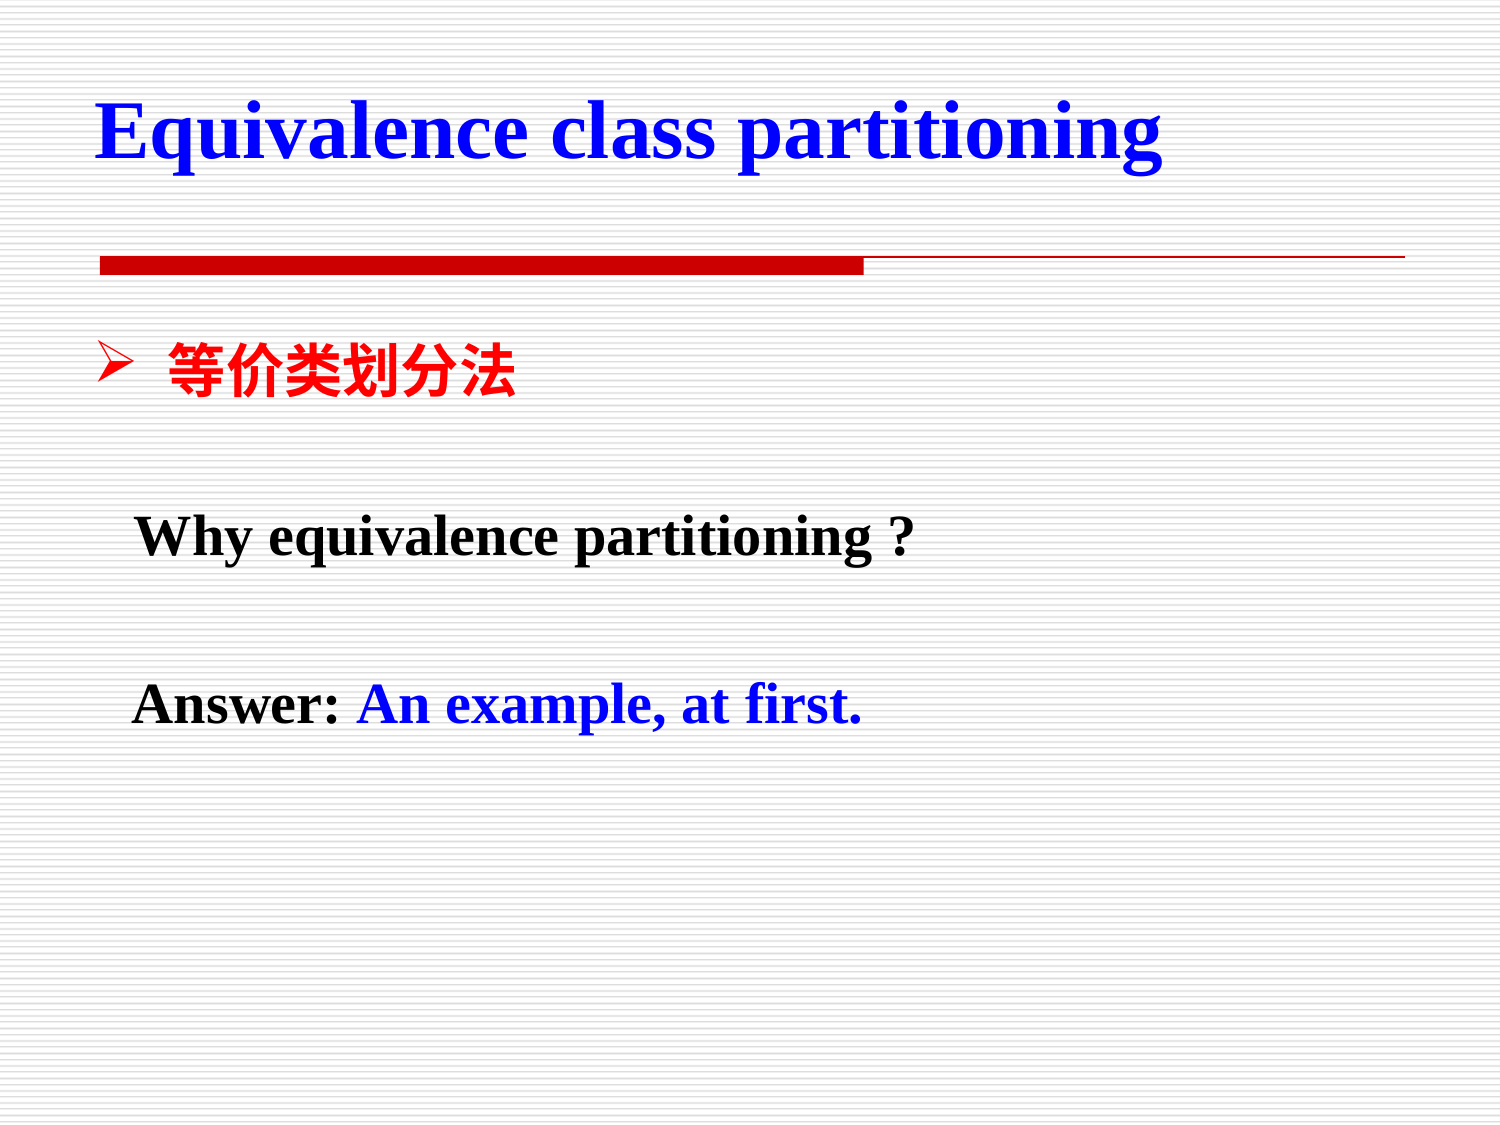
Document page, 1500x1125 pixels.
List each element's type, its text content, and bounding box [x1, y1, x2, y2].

text_box Answer: An example, at first. [117, 665, 1393, 785]
picture [0, 0, 1500, 1125]
text_box Why equivalence partitioning ? [119, 489, 932, 575]
text_box 等价类划分法 [78, 326, 533, 411]
text_box Equivalence class partitioning [59, 31, 1500, 219]
